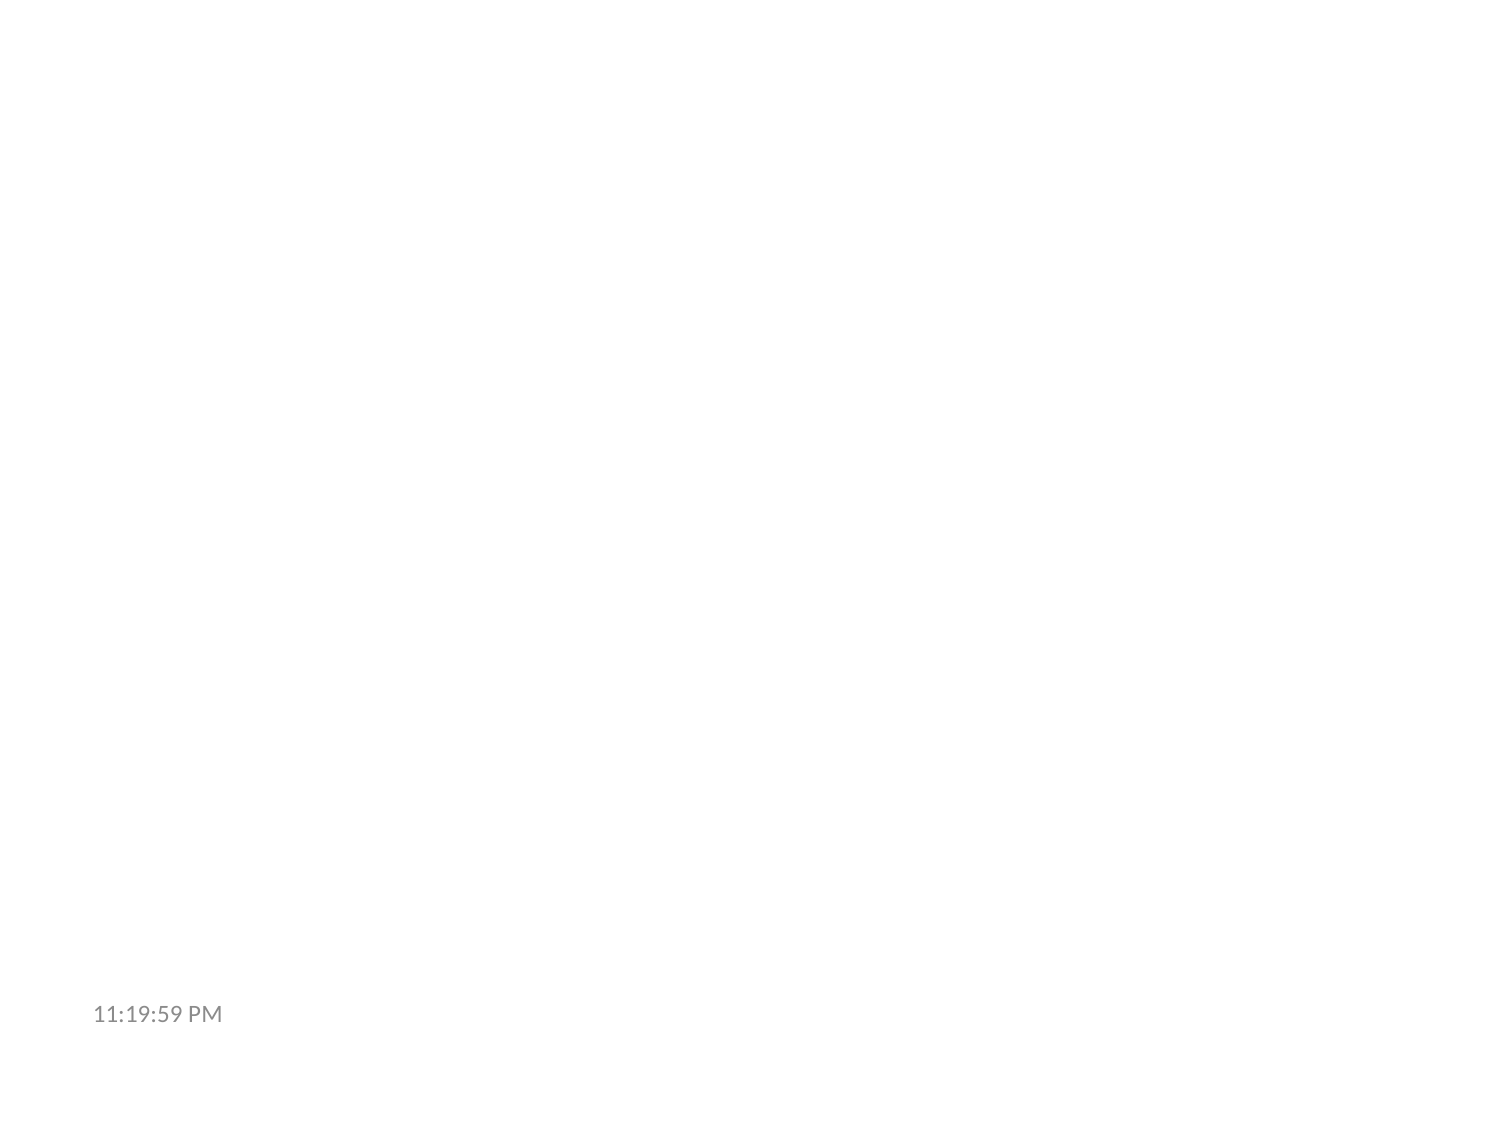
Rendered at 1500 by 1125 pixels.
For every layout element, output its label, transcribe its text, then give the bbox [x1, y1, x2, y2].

text_box 3:35:09 PM [77, 982, 428, 1043]
